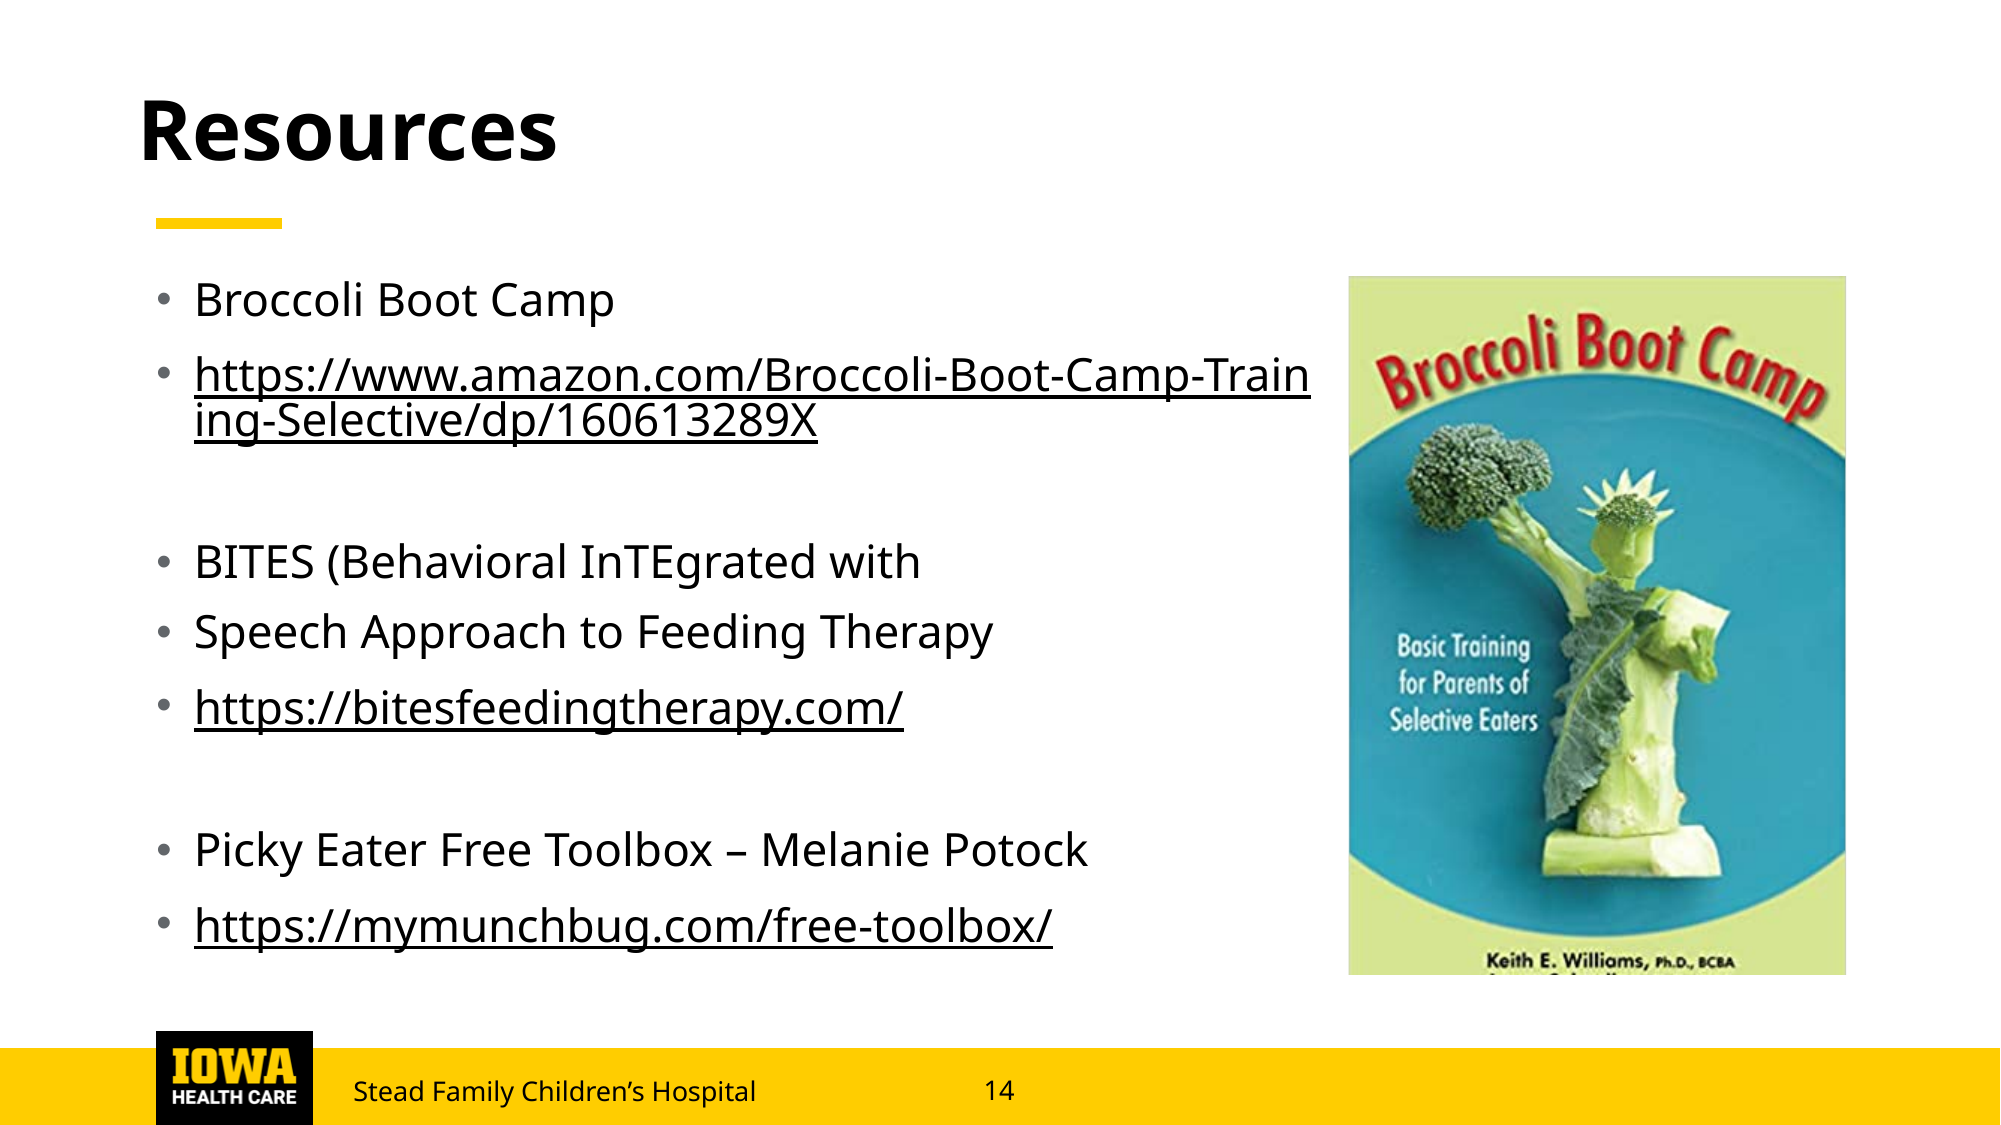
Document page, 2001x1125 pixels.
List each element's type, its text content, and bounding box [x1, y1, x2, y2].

title Resources [137, 59, 1863, 207]
picture [156, 1031, 313, 1125]
picture [1348, 276, 1847, 975]
text_box Broccoli Boot Camp https://www.amazon.com/Broccoli-Boot-Camp-Training-Selective/dp/160613289X BITES (Behavioral InTEgrated with Speech Approach to Feeding Therapy https://bitesfeedingtherapy.com/ Picky Eater Free Toolbox – Melanie Potock https://mymunchbug.com/free-toolbox/ [156, 276, 1318, 975]
